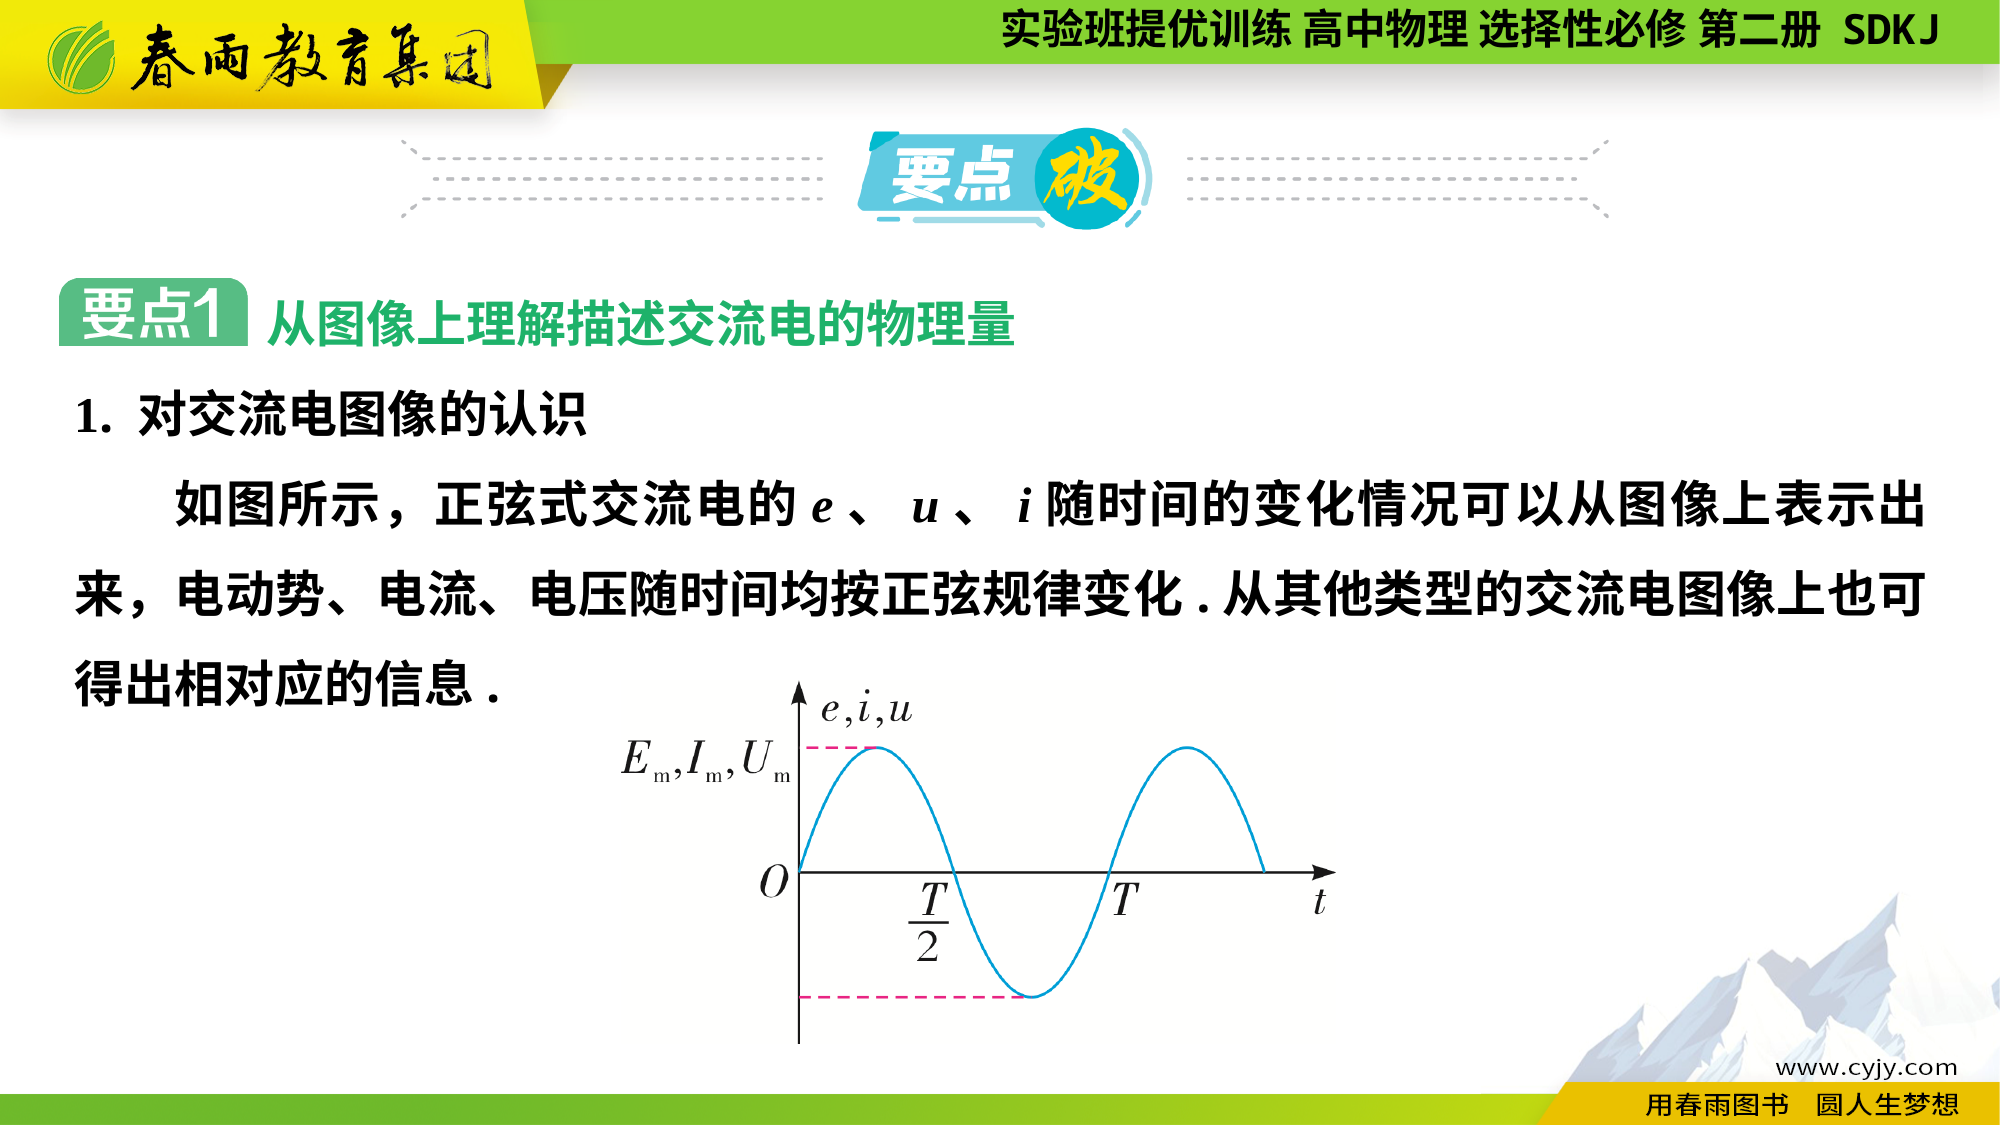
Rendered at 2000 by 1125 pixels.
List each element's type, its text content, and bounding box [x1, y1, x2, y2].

list 从图像上理解描述交流电的物理量 1. 对交流电图像的认识 如图所示，正弦式交流电的e、u、i随时间的变化情况可以从图像上表示出来，电动势、电流、电压随时间均按正弦规律变化.从其他类型的交流电图像上也可得出相对应的信息. [59, 255, 1944, 714]
picture [0, 0, 2000, 1125]
